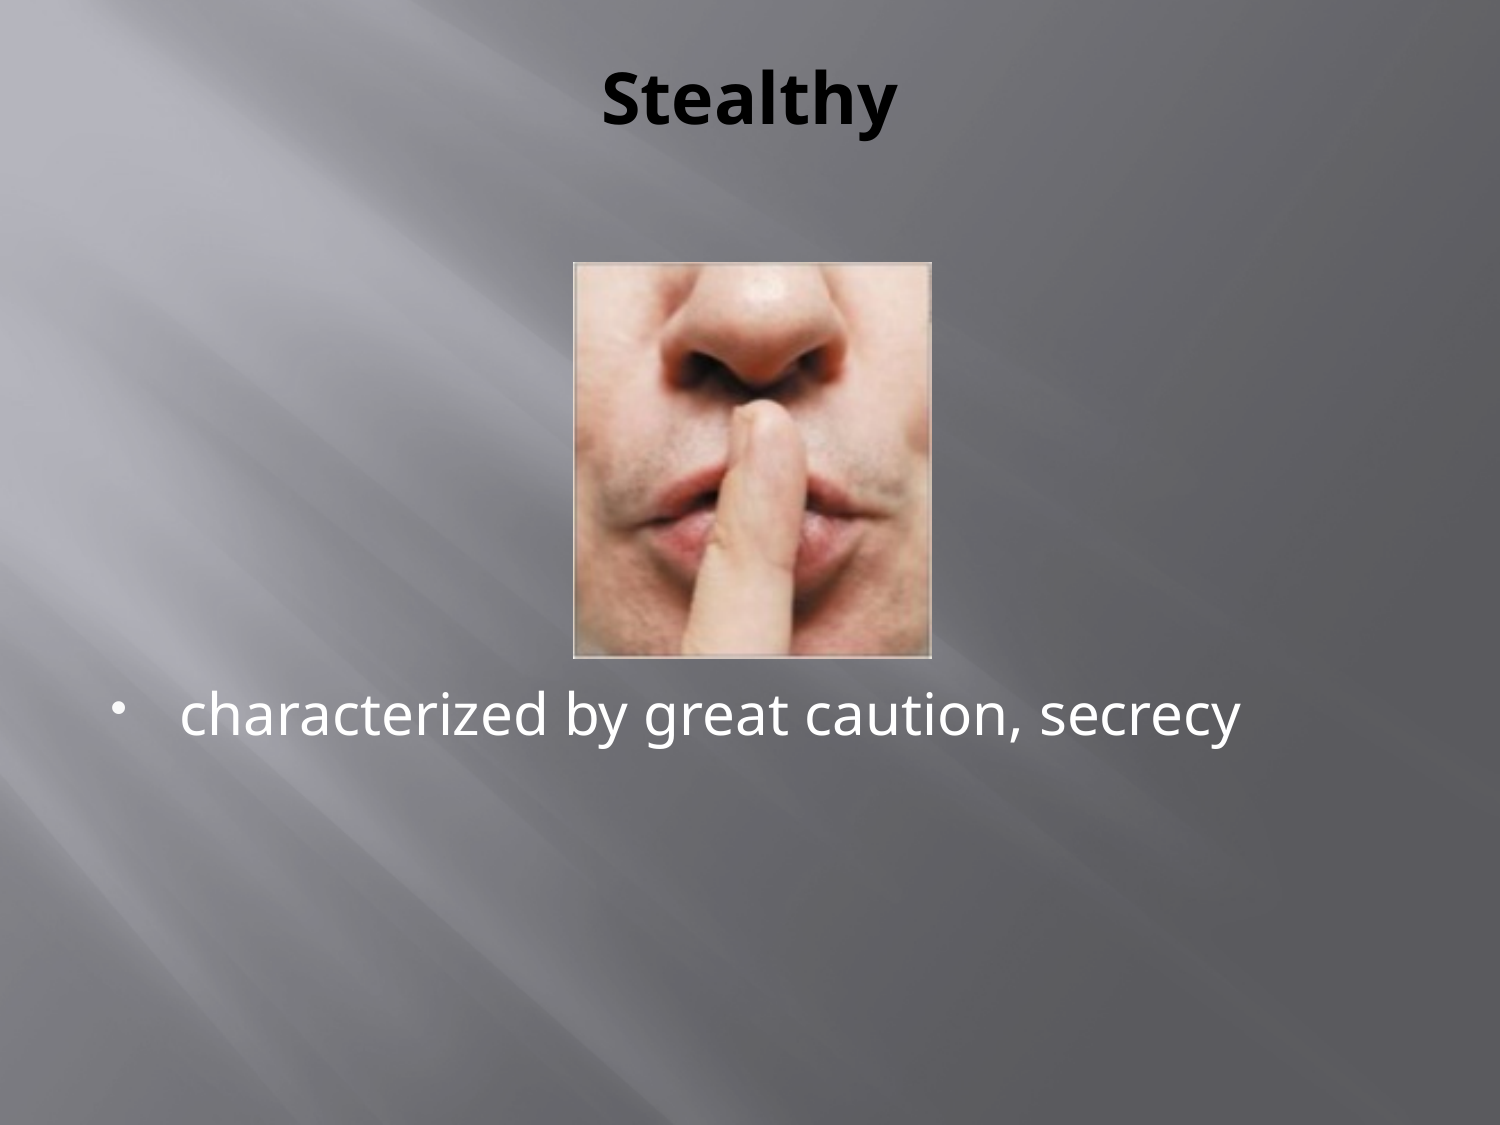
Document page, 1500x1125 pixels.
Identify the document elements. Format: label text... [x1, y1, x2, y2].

title Stealthy [75, 45, 1425, 233]
list characterized by great caution, secrecy [75, 262, 1425, 1035]
picture [572, 262, 932, 660]
